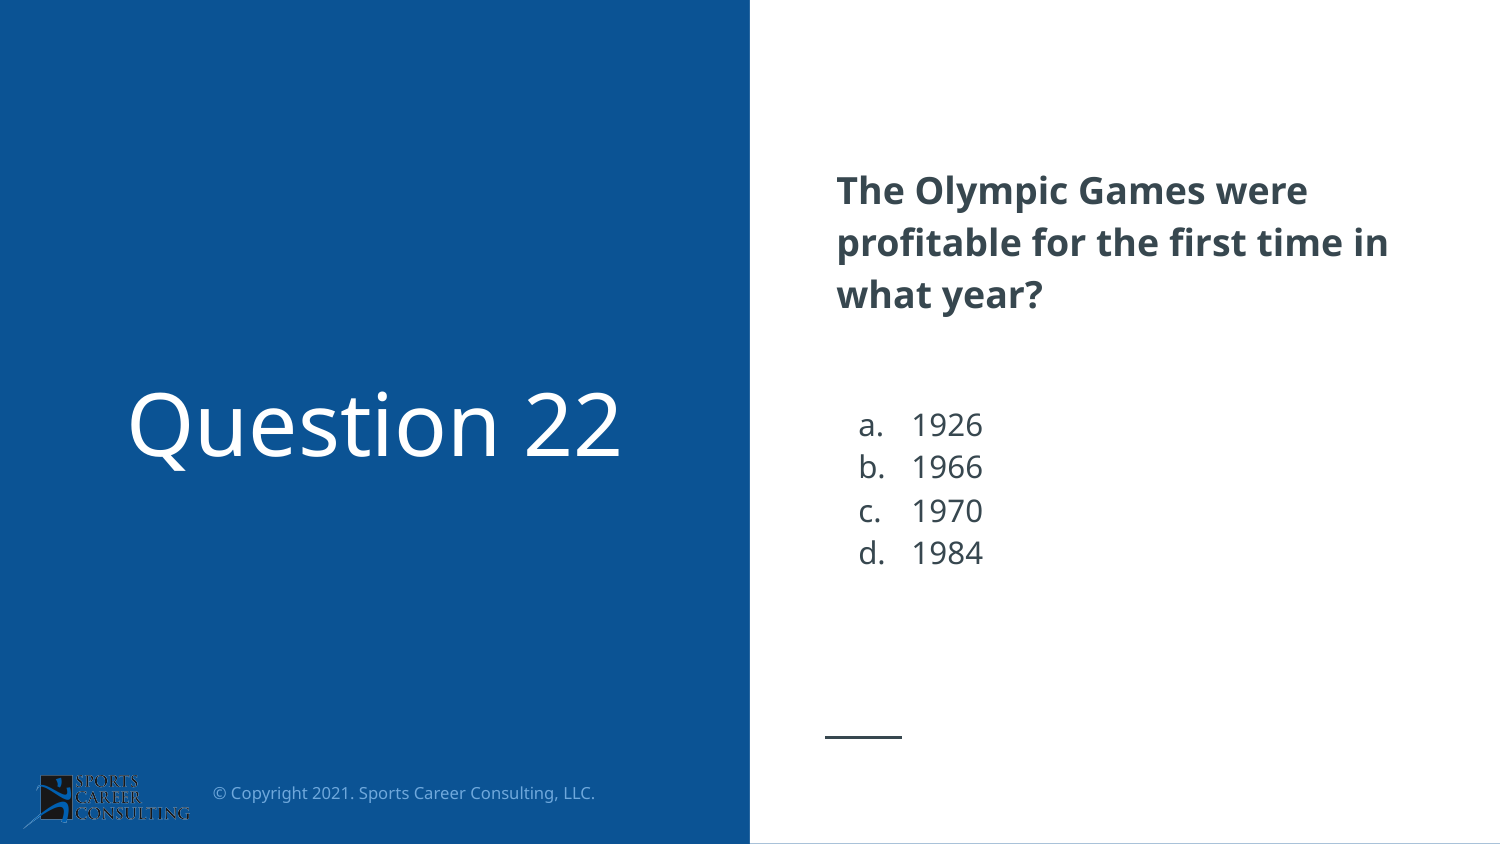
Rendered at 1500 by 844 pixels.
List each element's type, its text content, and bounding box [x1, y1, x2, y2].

picture [22, 774, 190, 829]
title Question 22 [43, 298, 708, 546]
list The Olympic Games were profitable for the first time in what year? 1926 1966 1970 1984 [821, 118, 1466, 725]
text_box © Copyright 2021. Sports Career Consulting, LLC. [197, 767, 750, 838]
